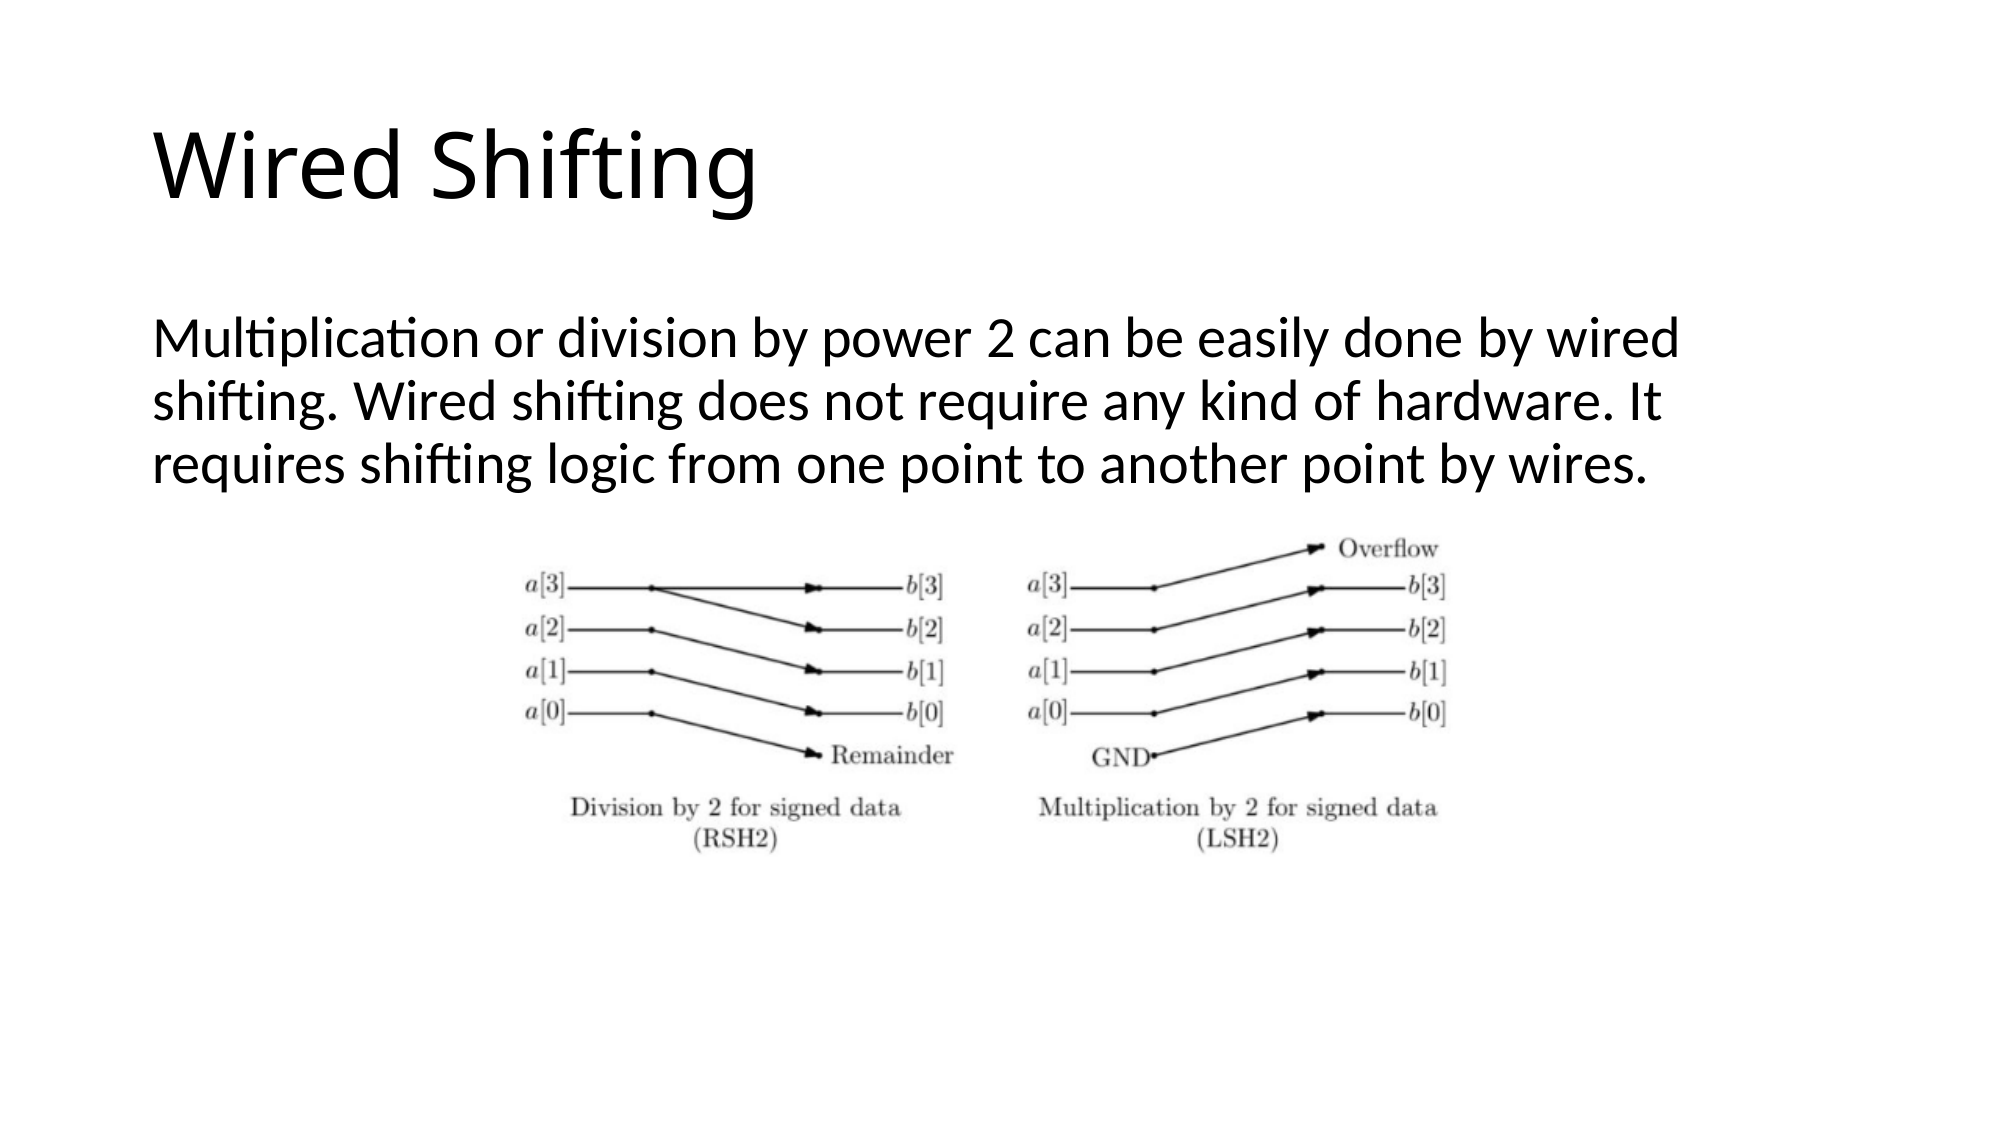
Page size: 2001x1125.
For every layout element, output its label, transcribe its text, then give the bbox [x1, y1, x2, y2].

picture [509, 530, 1490, 864]
list Multiplication or division by power 2 can be easily done by wired shifting. Wired shifting does not require any kind of hardware. It requires shifting logic from one point to another point by wires. [137, 299, 1863, 1014]
title Wired Shifting [137, 59, 1863, 278]
